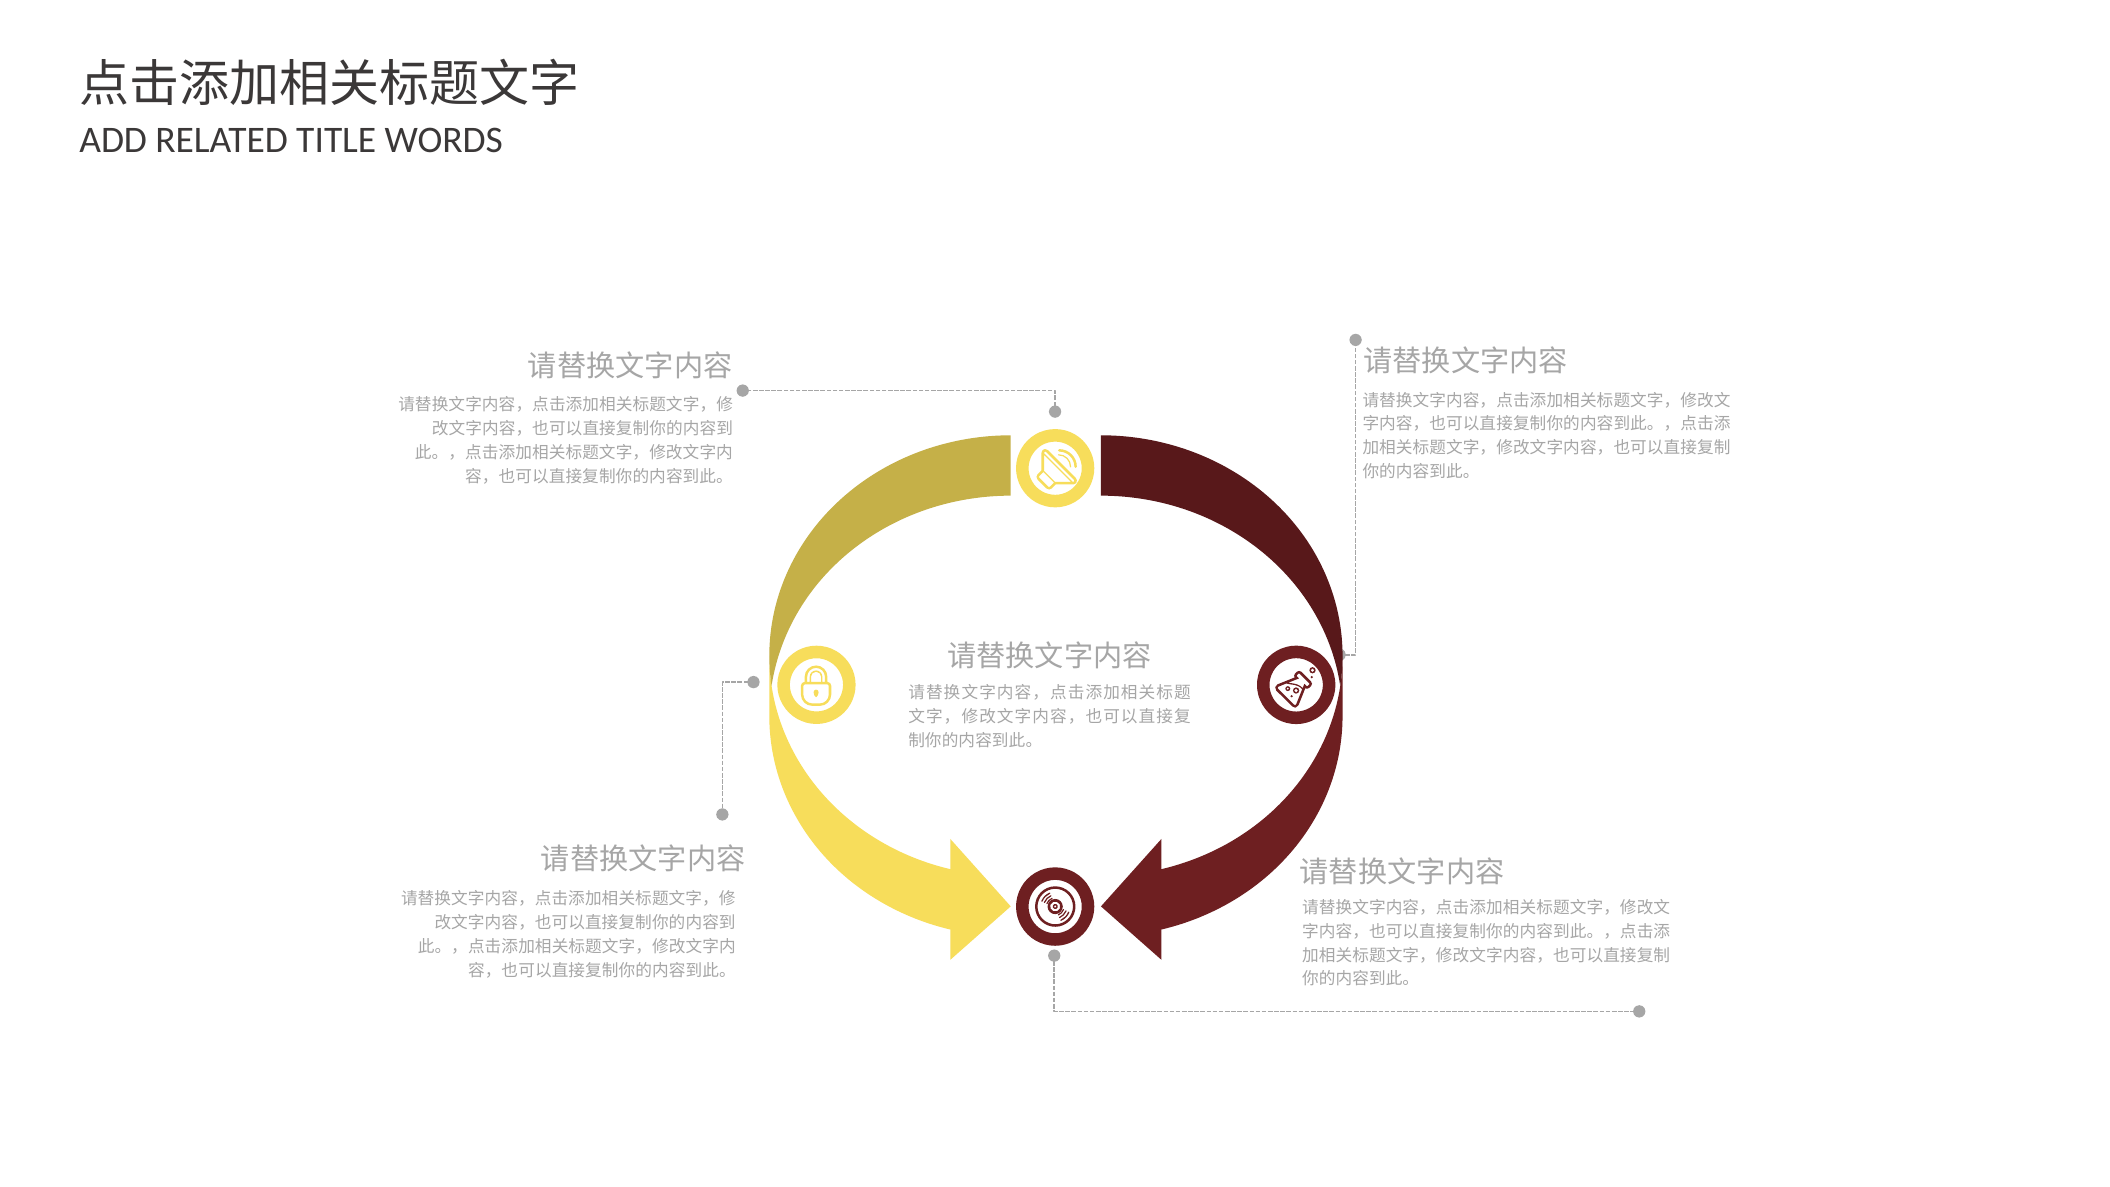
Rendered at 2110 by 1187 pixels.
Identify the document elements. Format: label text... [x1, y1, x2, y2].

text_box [391, 833, 746, 981]
text_box [716, 802, 729, 821]
text_box [1048, 401, 1062, 418]
text_box [736, 384, 753, 397]
text_box [1349, 333, 1362, 348]
text_box [743, 675, 760, 689]
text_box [1362, 335, 1736, 483]
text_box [1299, 846, 1675, 990]
text_box 点击添加相关标题文字 [63, 43, 596, 120]
text_box [1343, 649, 1350, 660]
text_box [1627, 1005, 1646, 1018]
text_box ADD RELATED TITLE WORDS [63, 107, 520, 169]
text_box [389, 339, 734, 488]
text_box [769, 435, 1343, 967]
